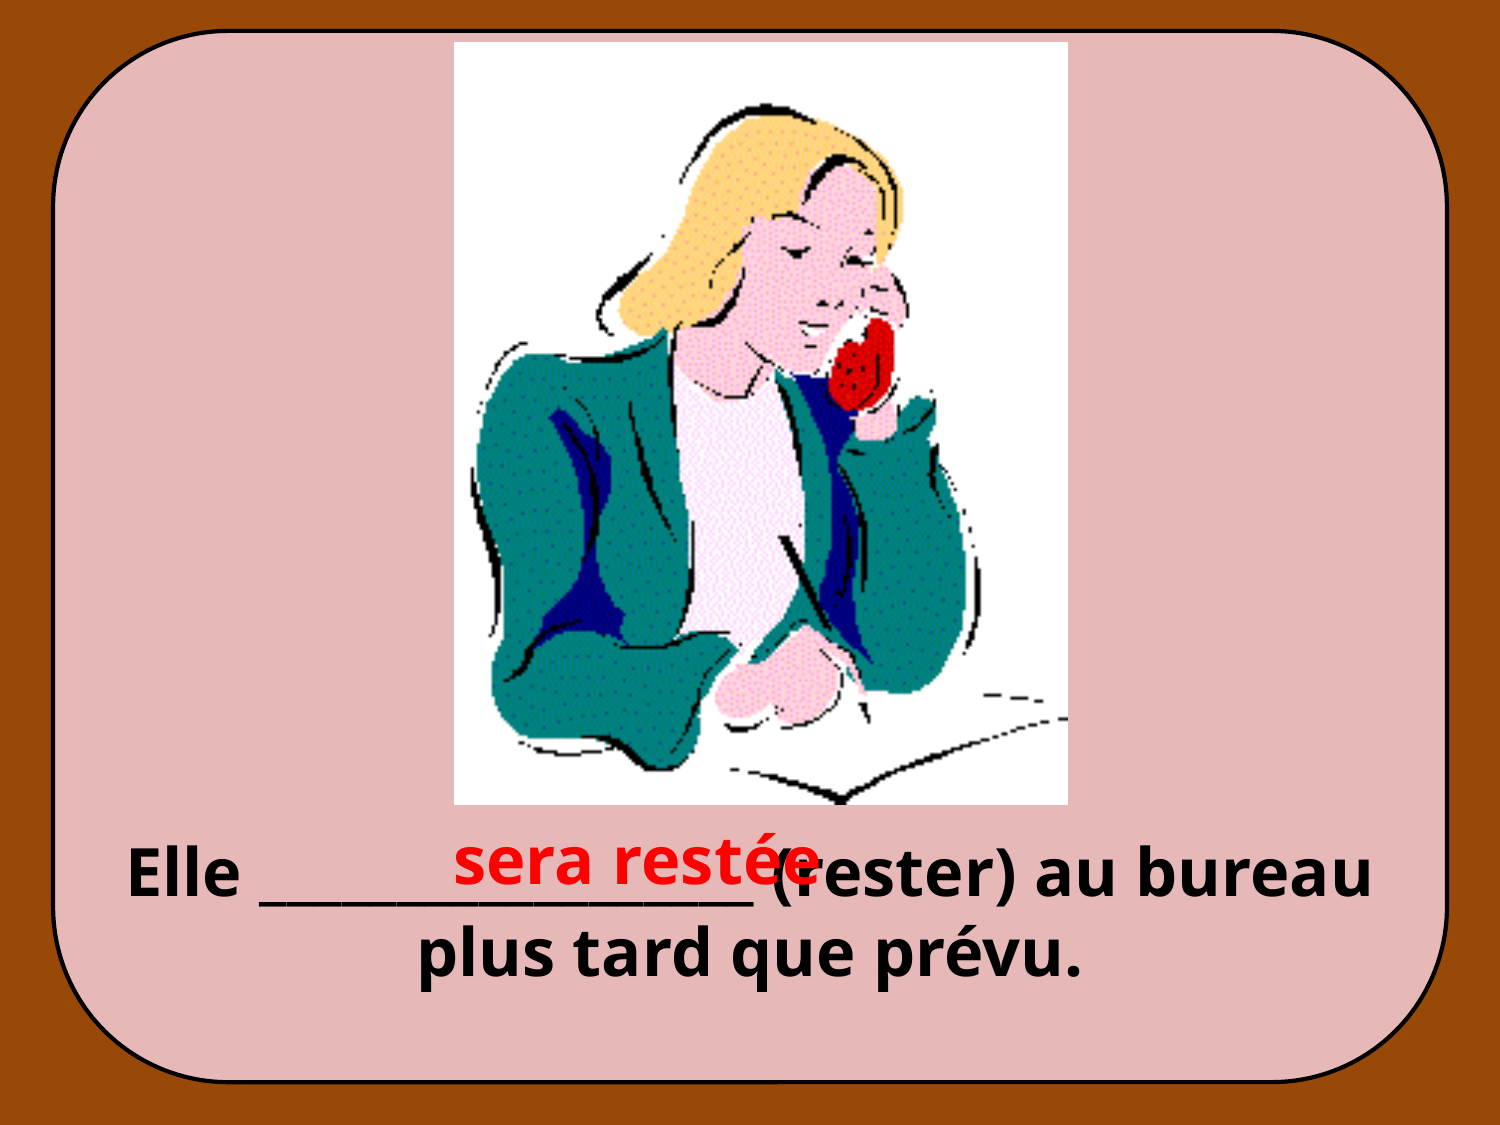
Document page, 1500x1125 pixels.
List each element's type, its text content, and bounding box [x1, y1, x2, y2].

text_box sera restée [312, 810, 963, 906]
text_box [50, 28, 1450, 934]
picture [454, 42, 1068, 805]
text_box [75, 997, 1425, 1085]
text_box Elle __________________ (rester) au bureau plus tard que prévu. [53, 822, 1447, 997]
